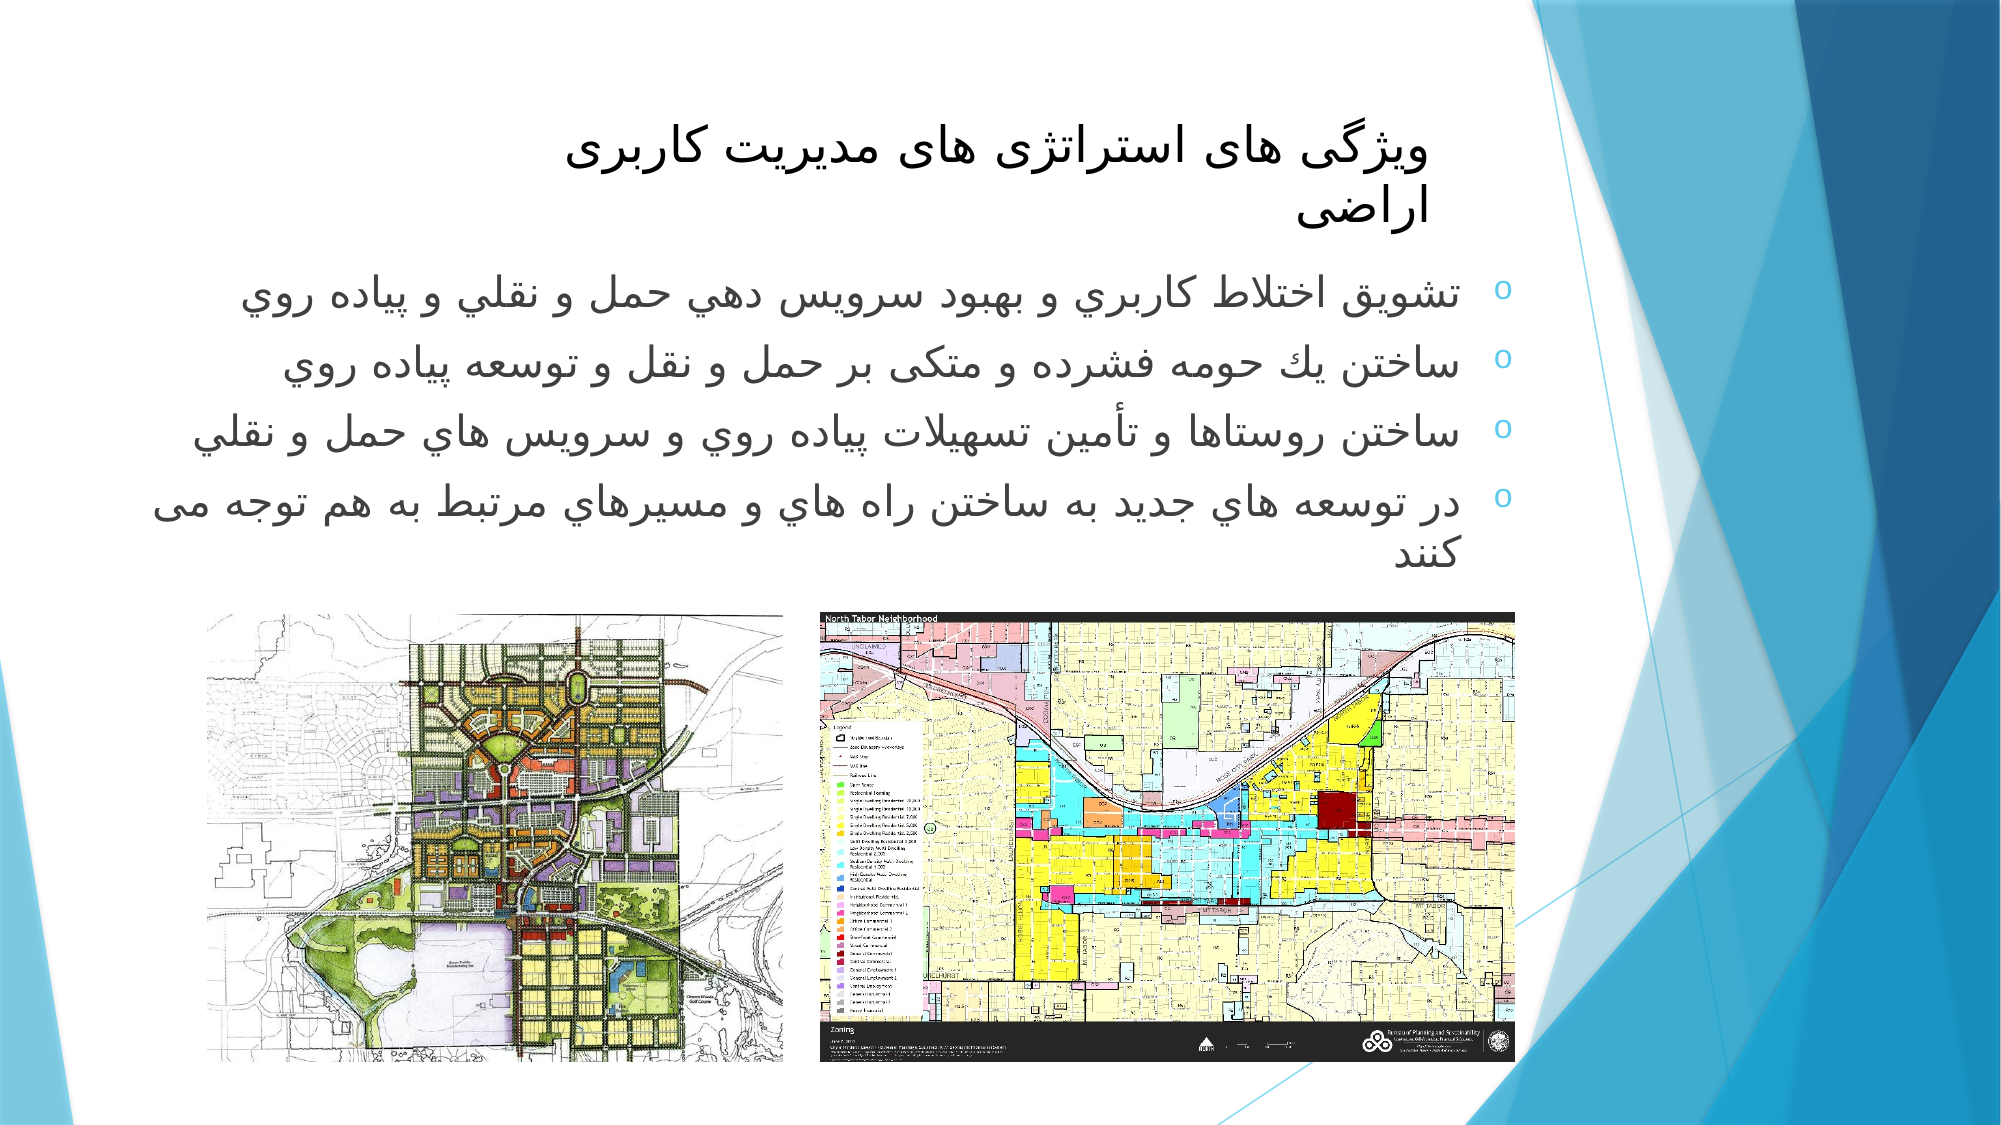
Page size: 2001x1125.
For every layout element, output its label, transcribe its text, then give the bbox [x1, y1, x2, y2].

list تشويق اختلاط كاربري و بهبود سرويس دهي حمل و نقلي و پياده روي ساختن يك حومه فشرده و متکی بر حمل و نقل و توسعه پياده روي ساختن روستاها و تأمين تسهيلات پياده روي و سرويس هاي حمل و نقلي در توسعه هاي جديد به ساختن راه هاي و مسيرهاي مرتبط به هم توجه می کنند [115, 257, 1526, 588]
text_box ویژگی های استراتژی های مدیریت کاربری اراضی [544, 104, 1447, 240]
picture [819, 612, 1516, 1063]
picture [206, 613, 784, 1063]
